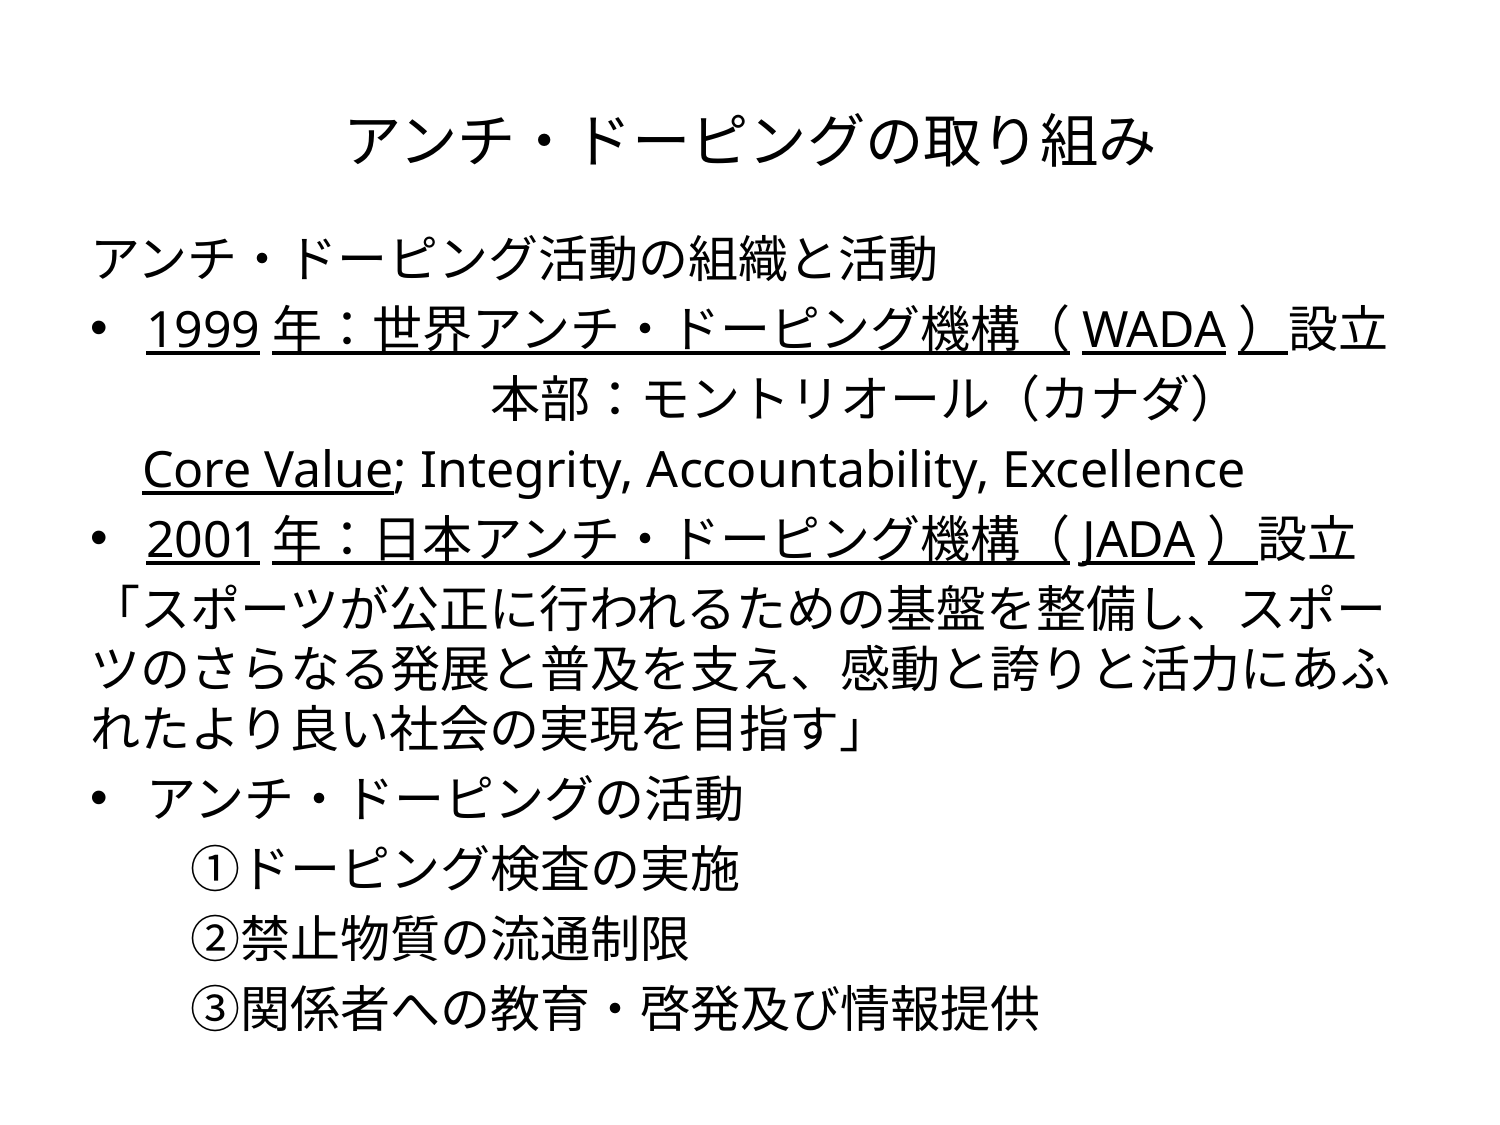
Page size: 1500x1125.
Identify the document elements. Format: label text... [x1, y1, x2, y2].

title アンチ・ドーピングの取り組み [75, 45, 1425, 219]
list アンチ・ドーピング活動の組織と活動 1999年：世界アンチ・ドーピング機構（WADA）設立 本部：モントリオール（カナダ） Core Value; Integrity, Accountability, Excellence 2001年：日本アンチ・ドーピング機構（JADA）設立 「スポーツが公正に行われるための基盤を整備し、スポーツのさらなる発展と普及を支え、感動と誇りと活力にあふれたより良い社会の実現を目指す」 アンチ・ドーピングの活動 ①ドーピング検査の実施 ②禁止物質の流通制限 ③関係者への教育・啓発及び情報提供 [75, 219, 1425, 1071]
